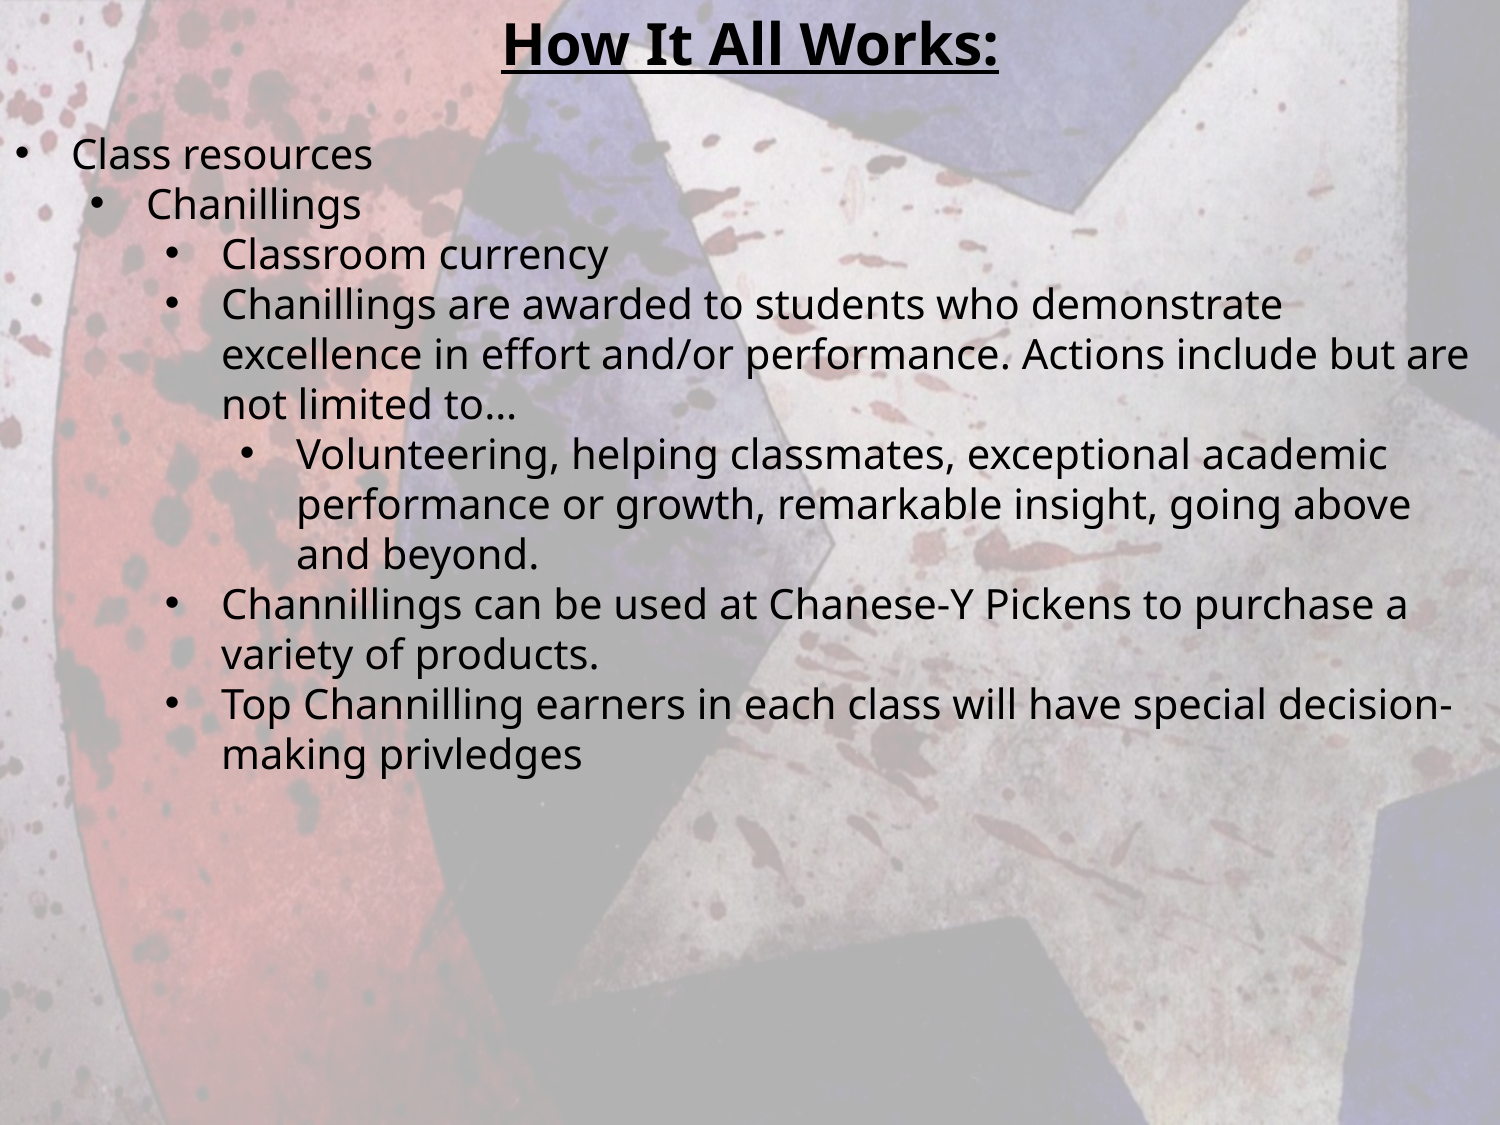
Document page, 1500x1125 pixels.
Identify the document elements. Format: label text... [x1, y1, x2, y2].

text_box How It All Works: Class resources Chanillings Classroom currency Chanillings are awarded to students who demonstrate excellence in effort and/or performance. Actions include but are not limited to… Volunteering, helping classmates, exceptional academic performance or growth, remarkable insight, going above and beyond. Channillings can be used at Chanese-Y Pickens to purchase a variety of products. Top Channilling earners in each class will have special decision-making privledges [0, 0, 1500, 785]
